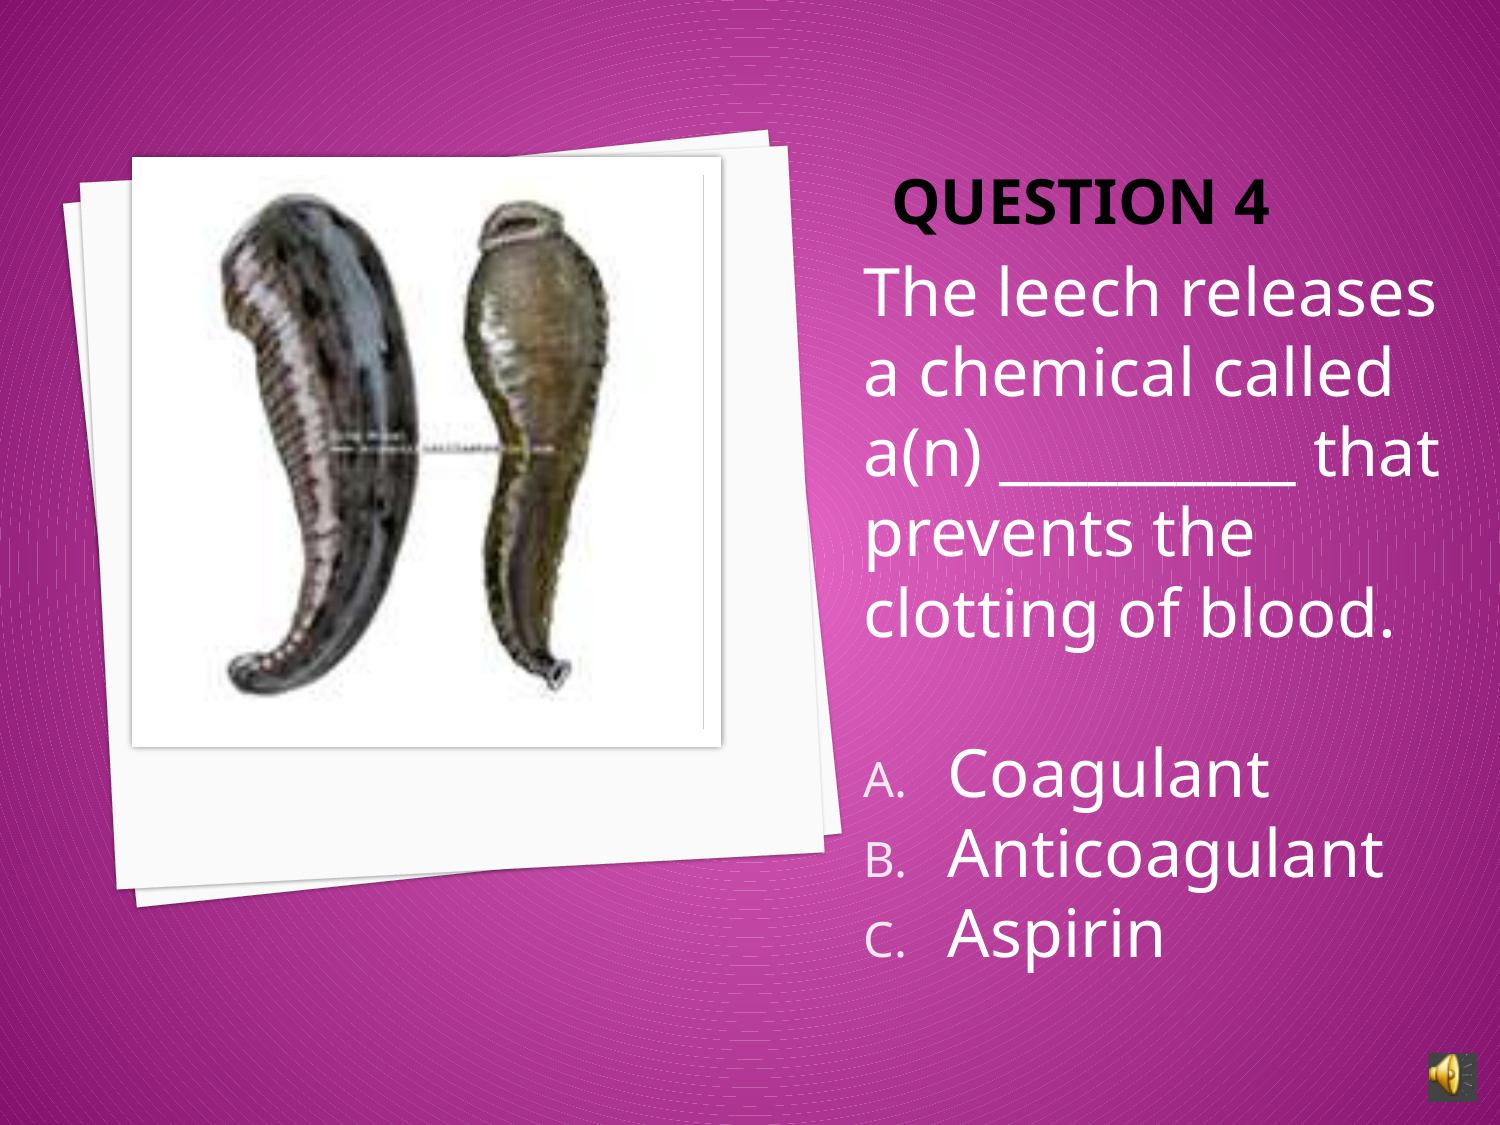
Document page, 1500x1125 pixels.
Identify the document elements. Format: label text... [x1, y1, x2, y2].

list The leech releases a chemical called a(n) __________ that prevents the clotting of blood. Coagulant Anticoagulant Aspirin [849, 249, 1447, 1063]
picture [1427, 1052, 1479, 1104]
picture [149, 174, 705, 730]
title Question 4 [884, 62, 1447, 238]
